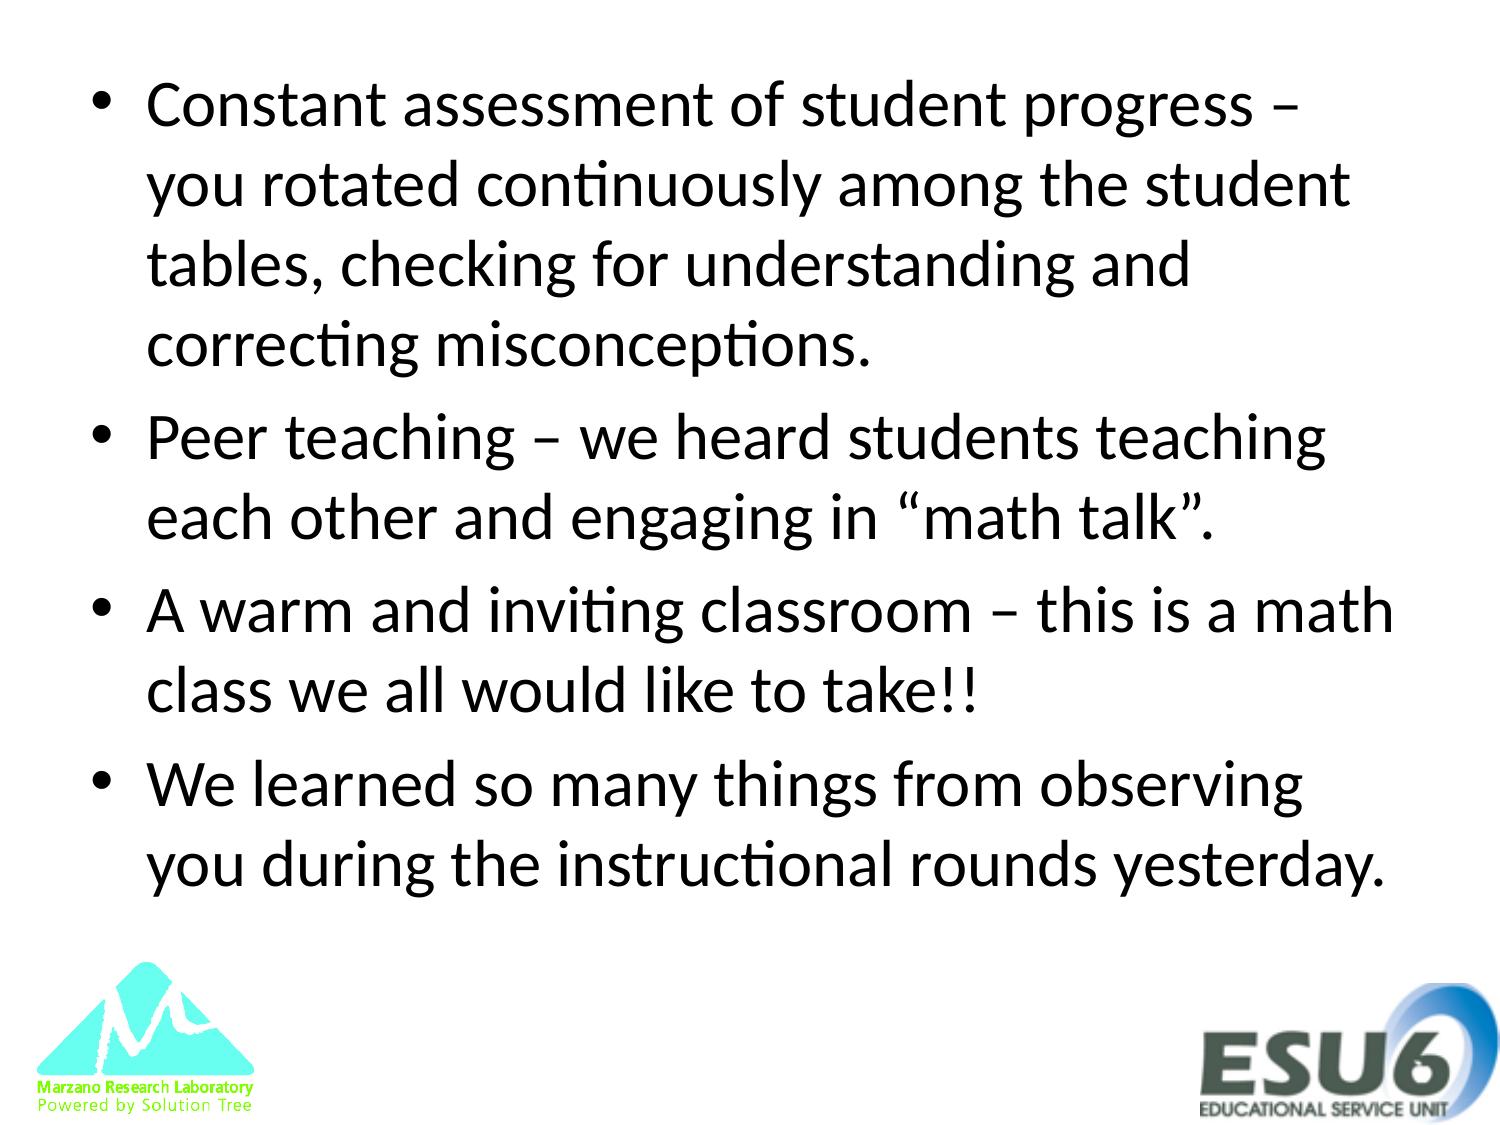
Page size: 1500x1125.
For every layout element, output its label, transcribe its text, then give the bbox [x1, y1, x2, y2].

picture [37, 962, 254, 1114]
list Constant assessment of student progress – you rotated continuously among the student tables, checking for understanding and correcting misconceptions. Peer teaching – we heard students teaching each other and engaging in “math talk”. A warm and inviting classroom – this is a math class we all would like to take!! We learned so many things from observing you during the instructional rounds yesterday. [75, 52, 1425, 1005]
picture [1200, 983, 1500, 1125]
